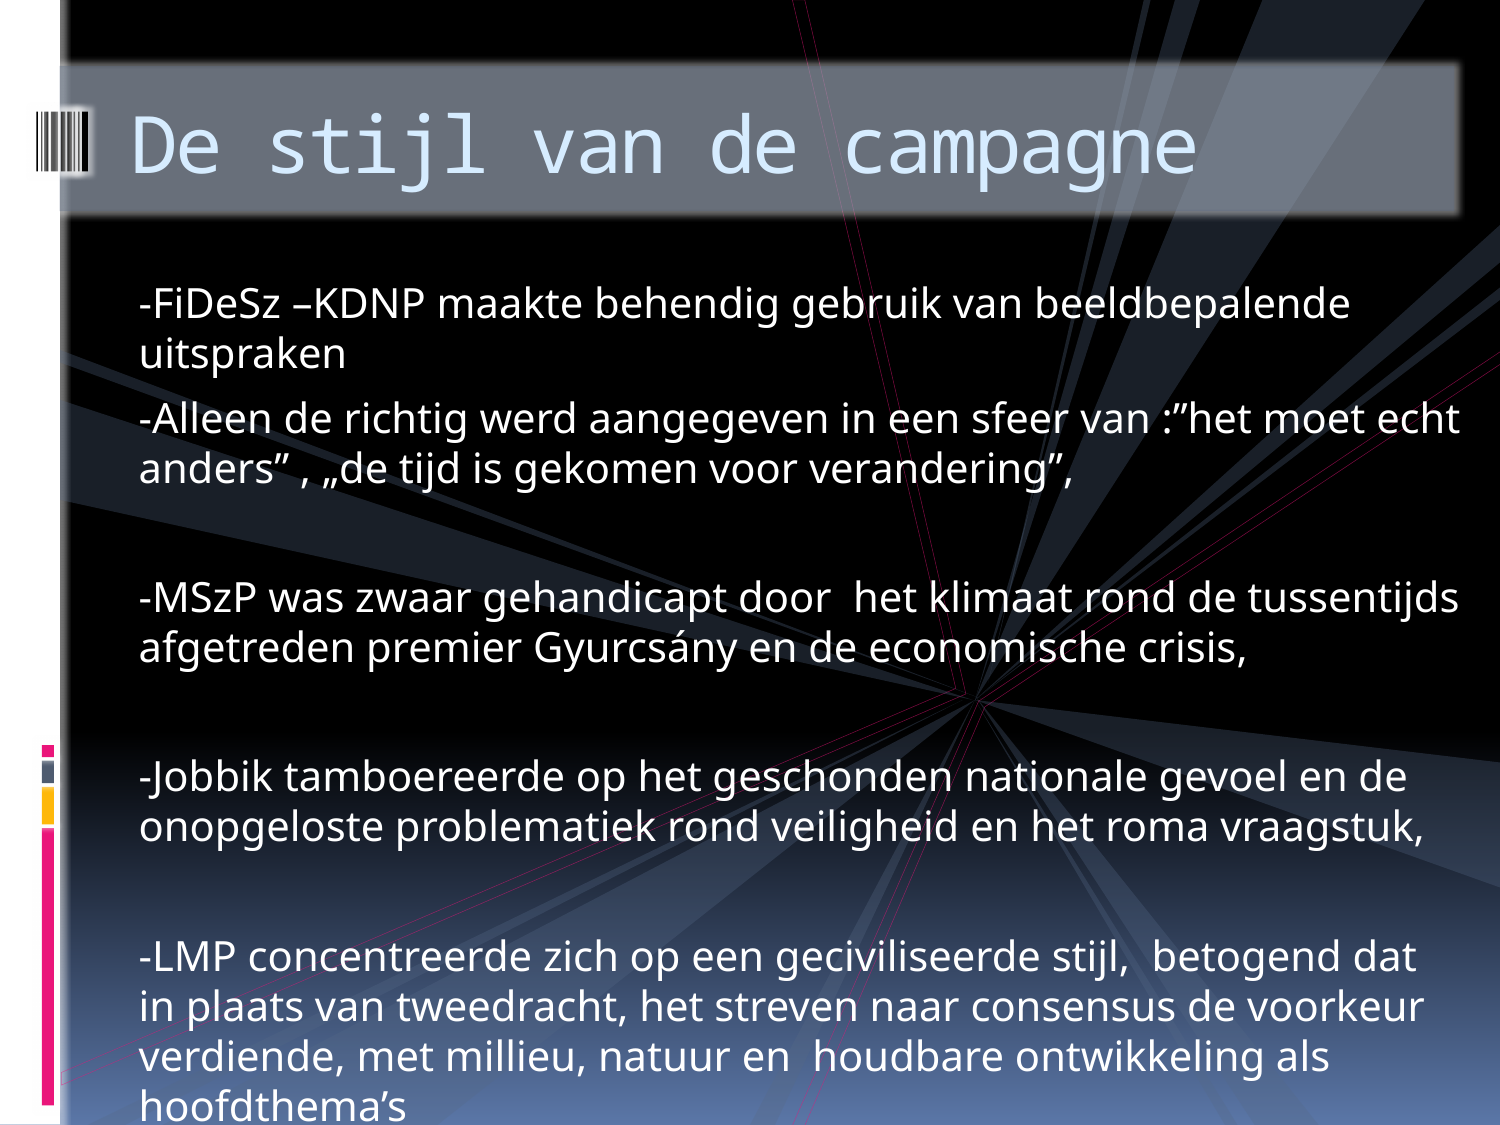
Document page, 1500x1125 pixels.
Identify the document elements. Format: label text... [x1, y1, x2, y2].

title De stijl van de campagne [115, 83, 1454, 212]
list -FiDeSz –KDNP maakte behendig gebruik van beeldbepalende uitspraken -Alleen de richtig werd aangegeven in een sfeer van :”het moet echt anders” , „de tijd is gekomen voor verandering”, -MSzP was zwaar gehandicapt door het klimaat rond de tussentijds afgetreden premier Gyurcsány en de economische crisis, -Jobbik tamboereerde op het geschonden nationale gevoel en de onopgeloste problematiek rond veiligheid en het roma vraagstuk, -LMP concentreerde zich op een geciviliseerde stijl, betogend dat in plaats van tweedracht, het streven naar consensus de voorkeur verdiende, met millieu, natuur en houdbare ontwikkeling als hoofdthema’s [115, 269, 1477, 1102]
